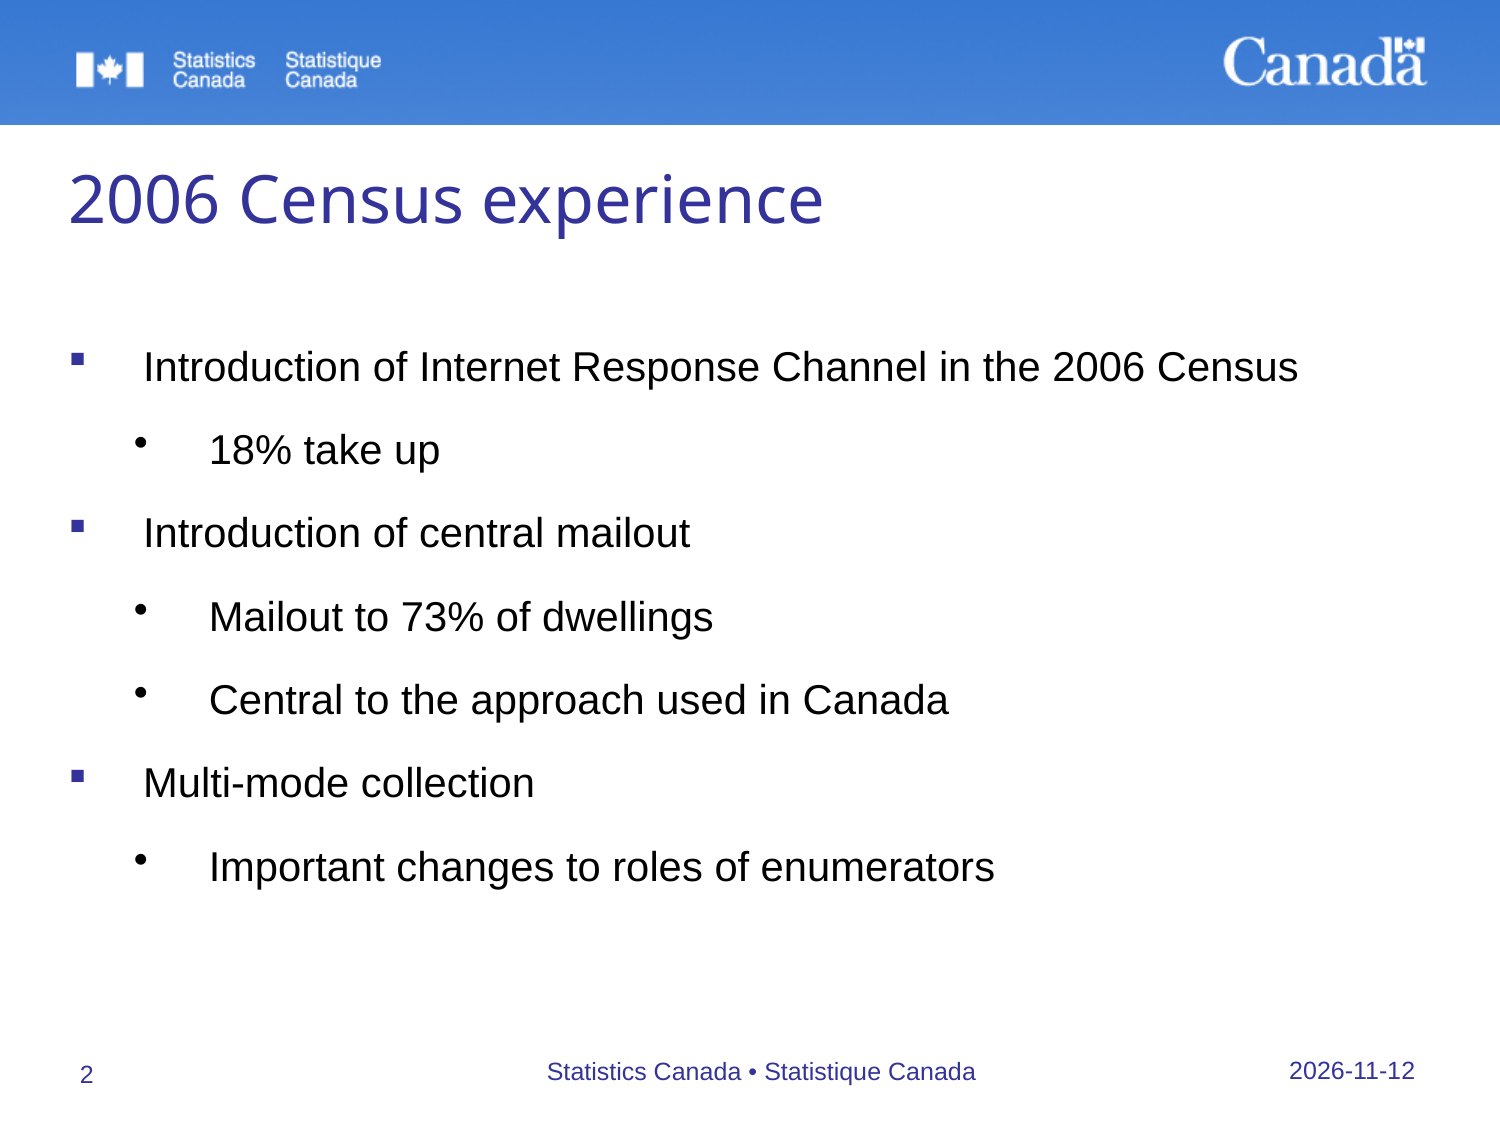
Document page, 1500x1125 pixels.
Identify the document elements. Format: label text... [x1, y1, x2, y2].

title 2006 Census experience [53, 149, 1402, 315]
list Introduction of Internet Response Channel in the 2006 Census 18% take up Introduction of central mailout Mailout to 73% of dwellings Central to the approach used in Canada Multi-mode collection Important changes to roles of enumerators [53, 332, 1402, 988]
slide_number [1222, 1046, 1431, 1125]
picture [0, 0, 1500, 125]
slide_number 2 [64, 1051, 315, 1125]
footer Statistics Canada • Statistique Canada [442, 1047, 1082, 1125]
